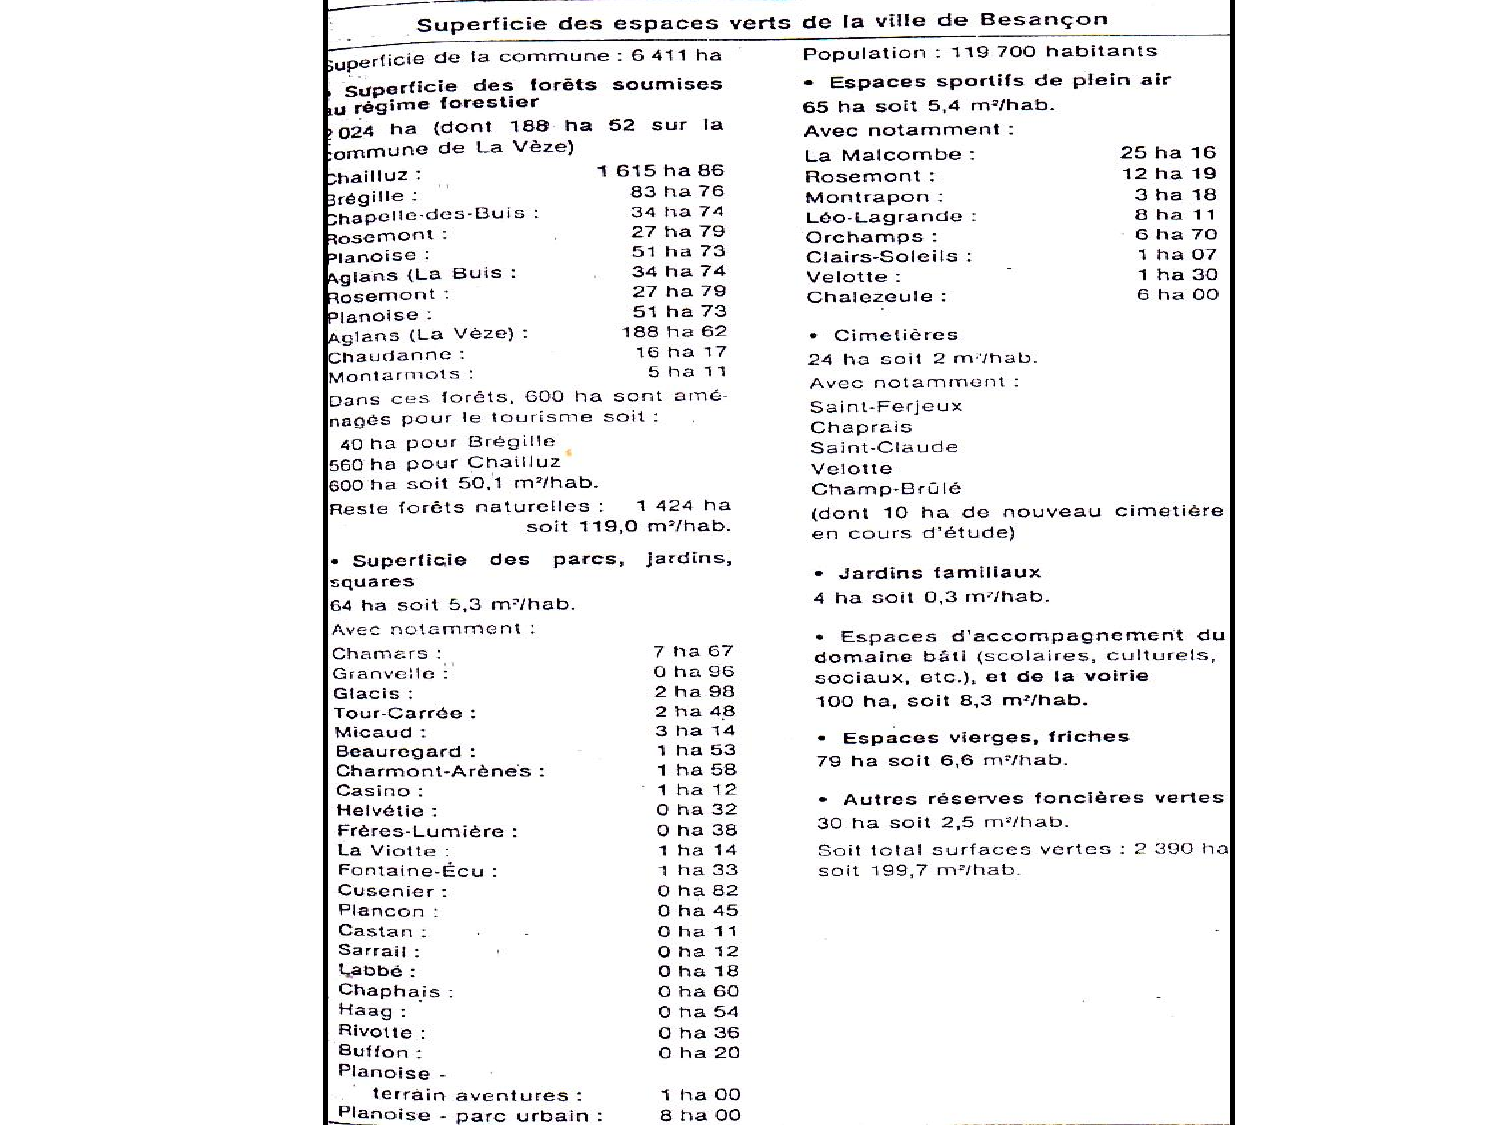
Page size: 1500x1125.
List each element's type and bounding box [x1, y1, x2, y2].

picture [327, 0, 1231, 1125]
